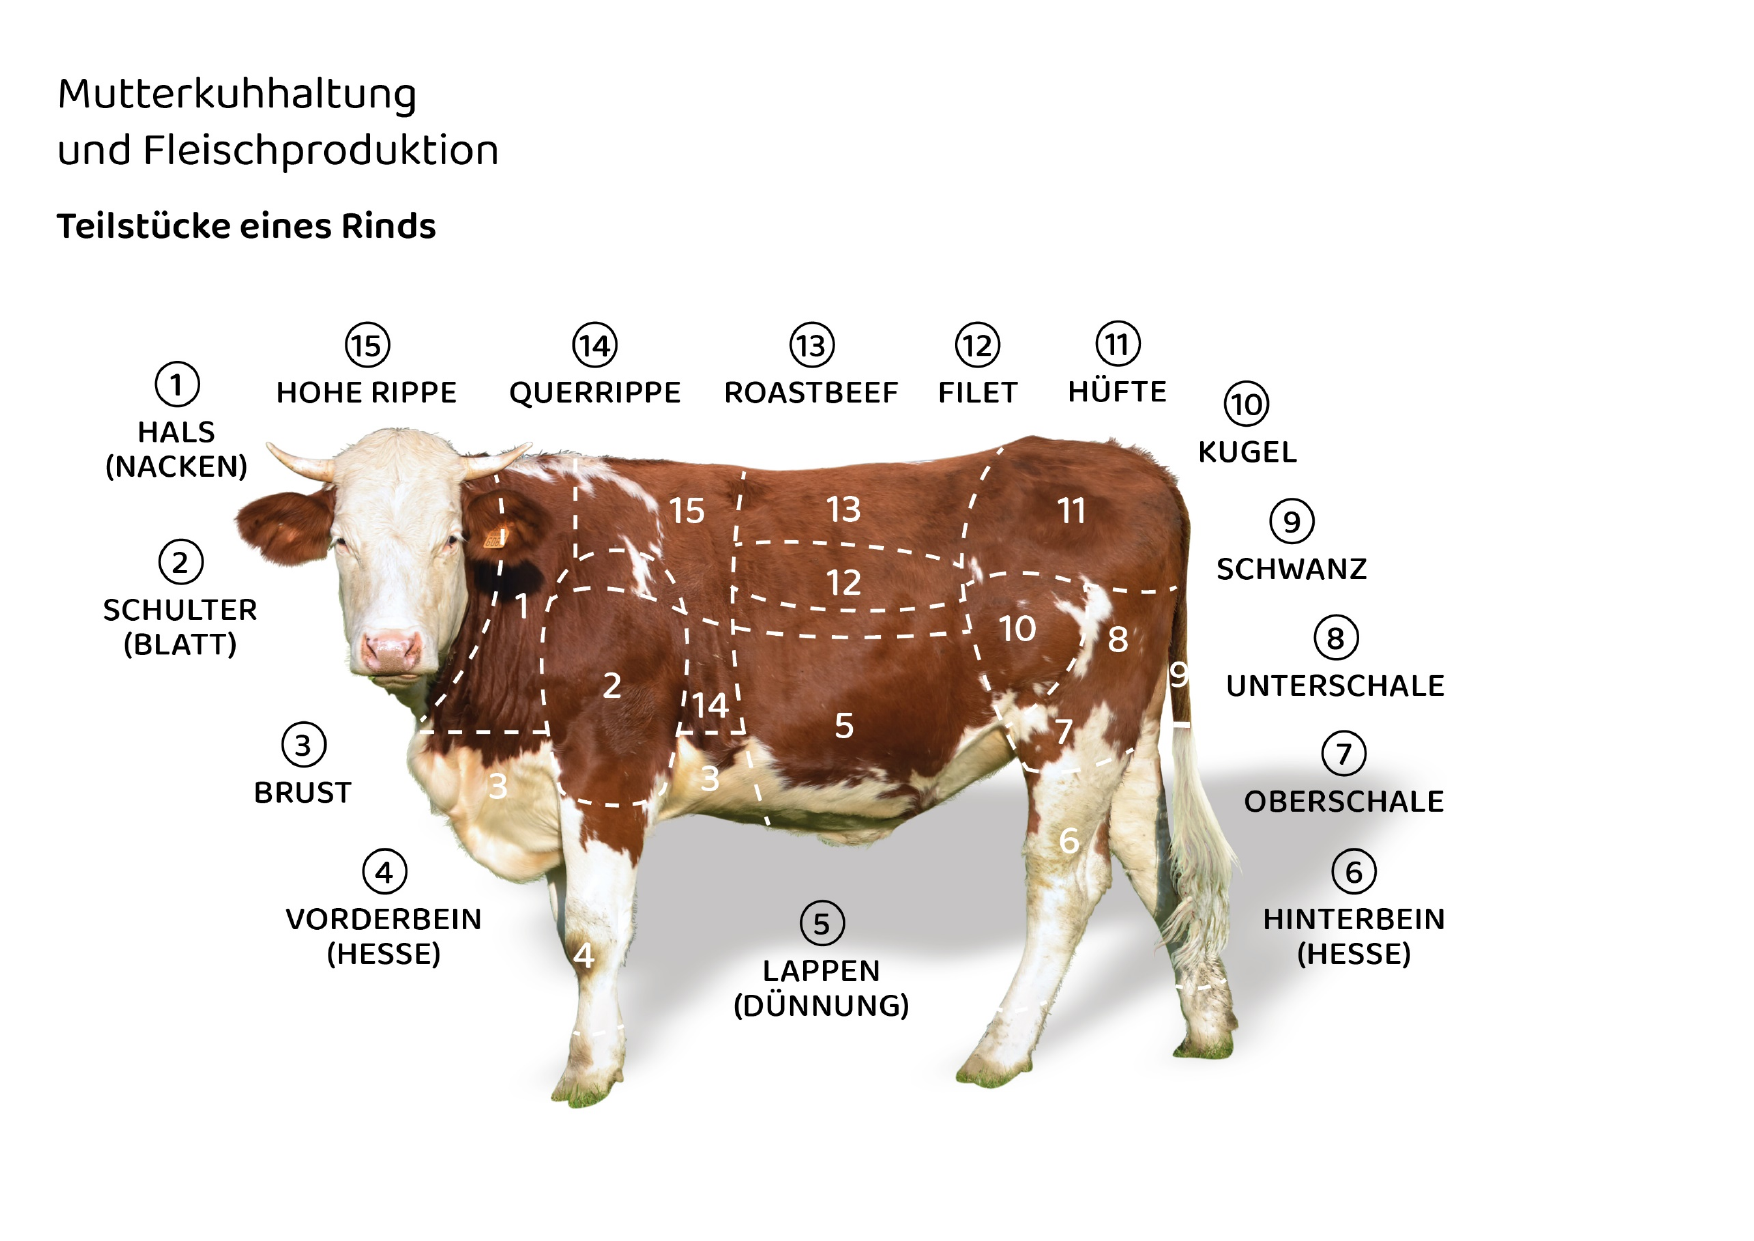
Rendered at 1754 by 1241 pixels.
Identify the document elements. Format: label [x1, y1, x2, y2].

picture [0, 0, 1650, 1167]
